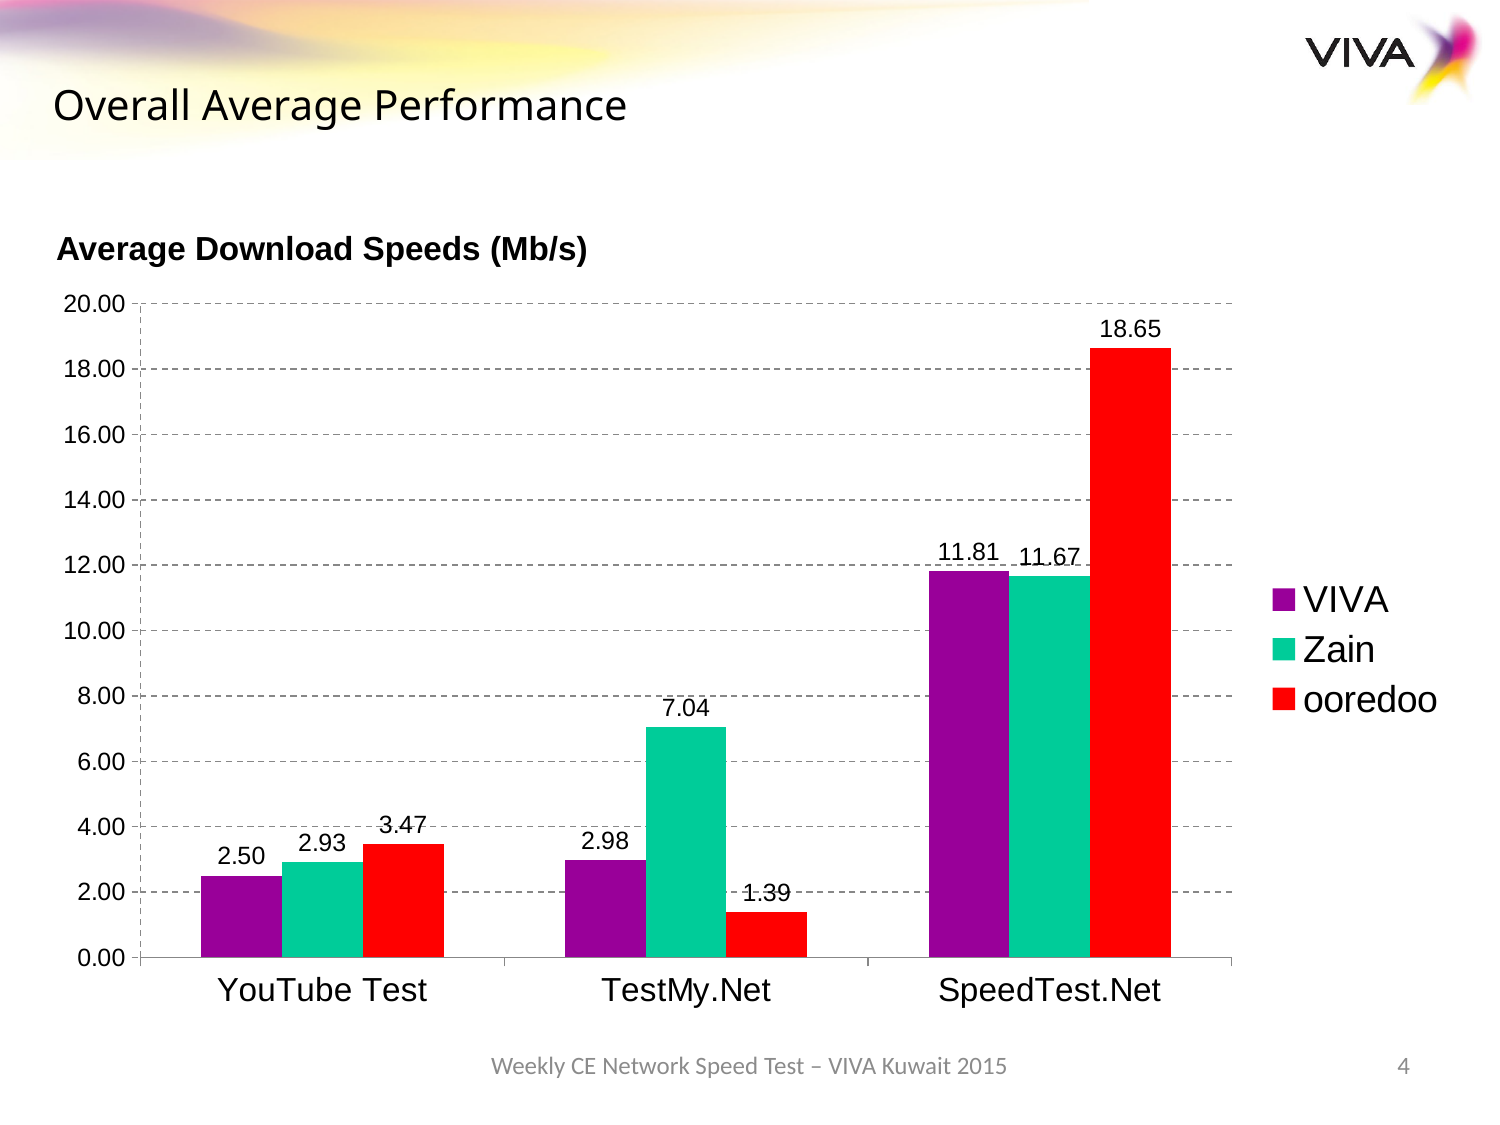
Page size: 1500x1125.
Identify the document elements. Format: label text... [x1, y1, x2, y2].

chart [34, 275, 1463, 1024]
text_box Overall Average Performance [37, 24, 1278, 184]
text_box Weekly CE Network Speed Test – VIVA Kuwait 2015 [205, 1042, 1074, 1103]
picture [1300, 12, 1485, 105]
picture [0, 0, 1089, 160]
text_box 4 [1074, 1042, 1425, 1103]
text_box Average Download Speeds (Mb/s) [41, 219, 1093, 273]
